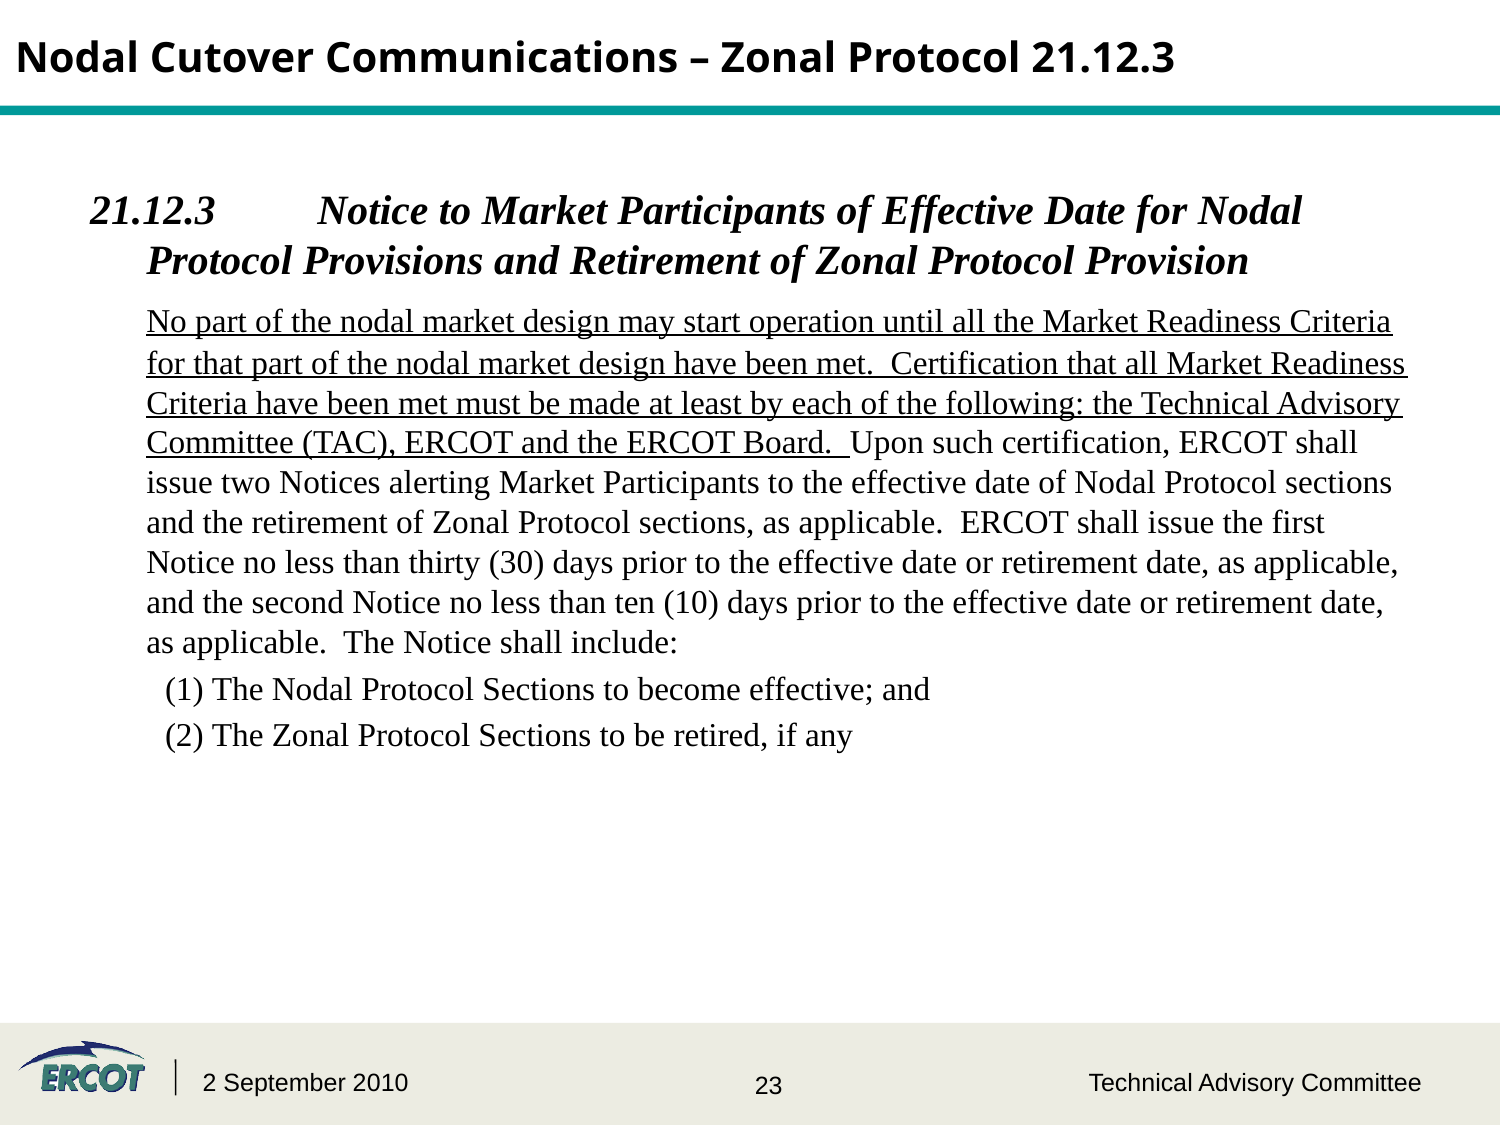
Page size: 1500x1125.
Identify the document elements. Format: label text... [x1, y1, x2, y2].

title Nodal Cutover Communications – Zonal Protocol 21.12.3 [0, 0, 1451, 113]
footer Technical Advisory Committee [1024, 1059, 1438, 1125]
list 21.12.3 Notice to Market Participants of Effective Date for Nodal Protocol Provisions and Retirement of Zonal Protocol Provision No part of the nodal market design may start operation until all the Market Readiness Criteria for that part of the nodal market design have been met. Certification that all Market Readiness Criteria have been met must be made at least by each of the following: the Technical Advisory Committee (TAC), ERCOT and the ERCOT Board. Upon such certification, ERCOT shall issue two Notices alerting Market Participants to the effective date of Nodal Protocol sections and the retirement of Zonal Protocol sections, as applicable. ERCOT shall issue the first Notice no less than thirty (30) days prior to the effective date or retirement date, as applicable, and the second Notice no less than ten (10) days prior to the effective date or retirement date, as applicable. The Notice shall include: (1) The Nodal Protocol Sections to become effective; and (2) The Zonal Protocol Sections to be retired, if any [74, 174, 1426, 951]
picture [10, 1031, 151, 1111]
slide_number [187, 1059, 538, 1125]
